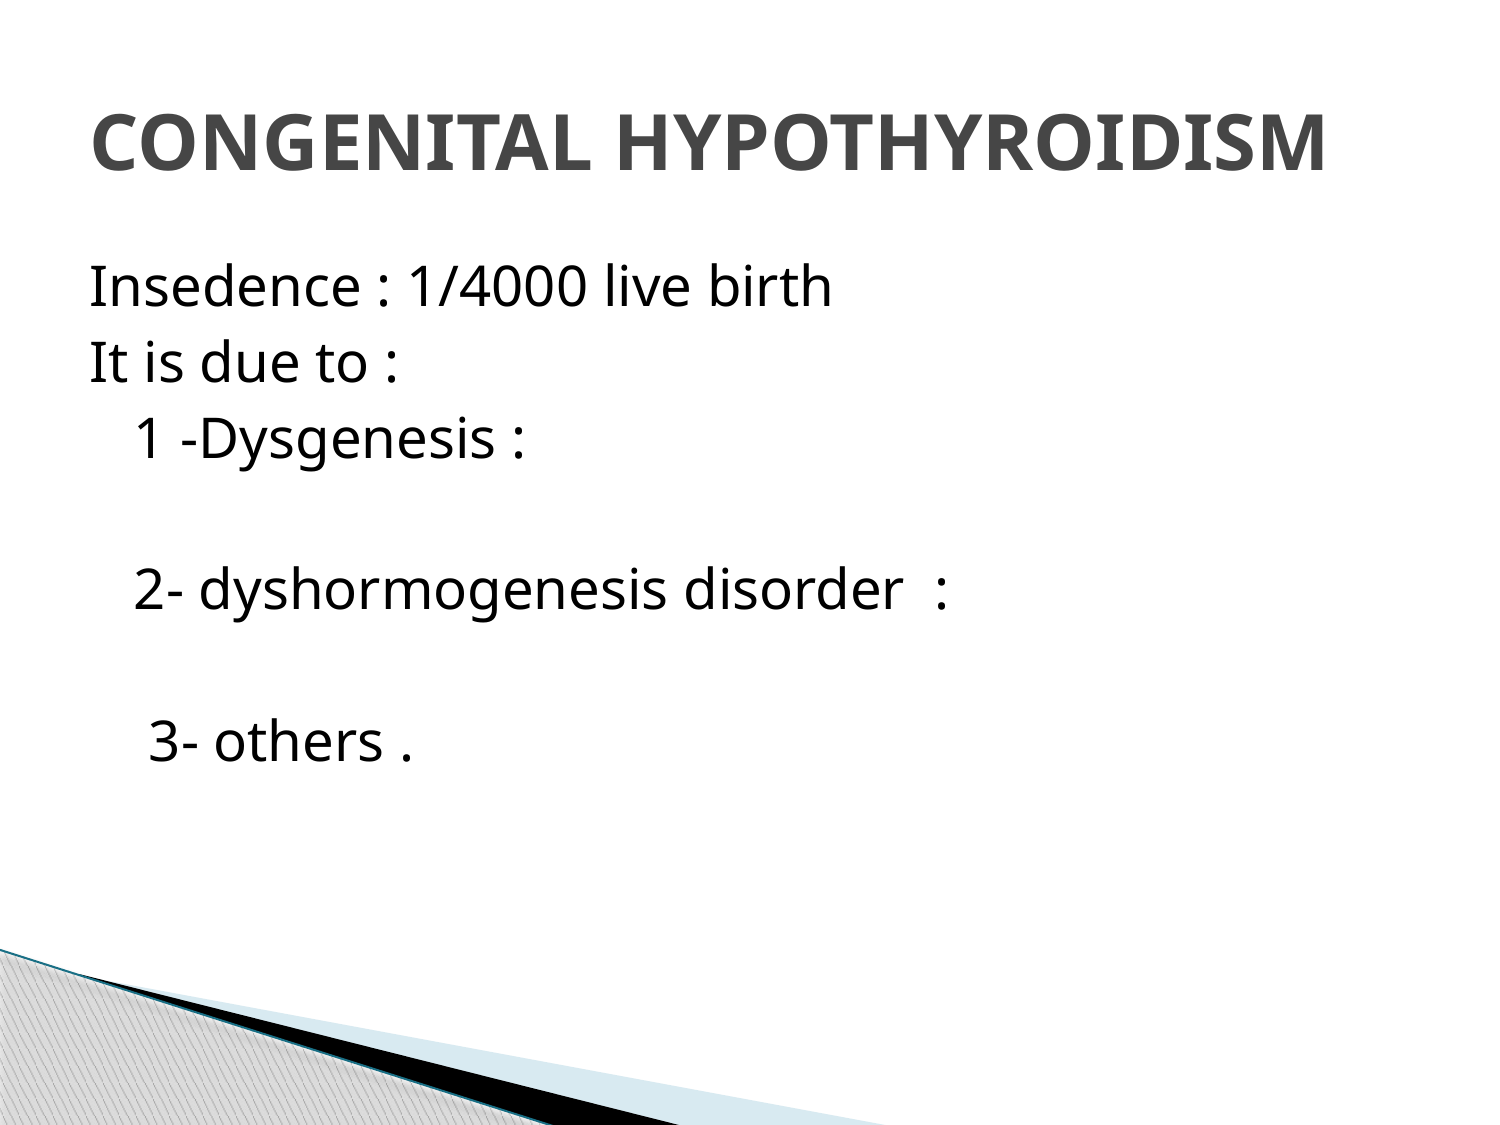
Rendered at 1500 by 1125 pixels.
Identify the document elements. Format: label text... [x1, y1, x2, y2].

list Insedence : 1/4000 live birth It is due to : 1 -Dysgenesis : 2- dyshormogenesis disorder : 3- others . [75, 243, 1425, 986]
title CONGENITAL HYPOTHYROIDISM [75, 45, 1425, 233]
